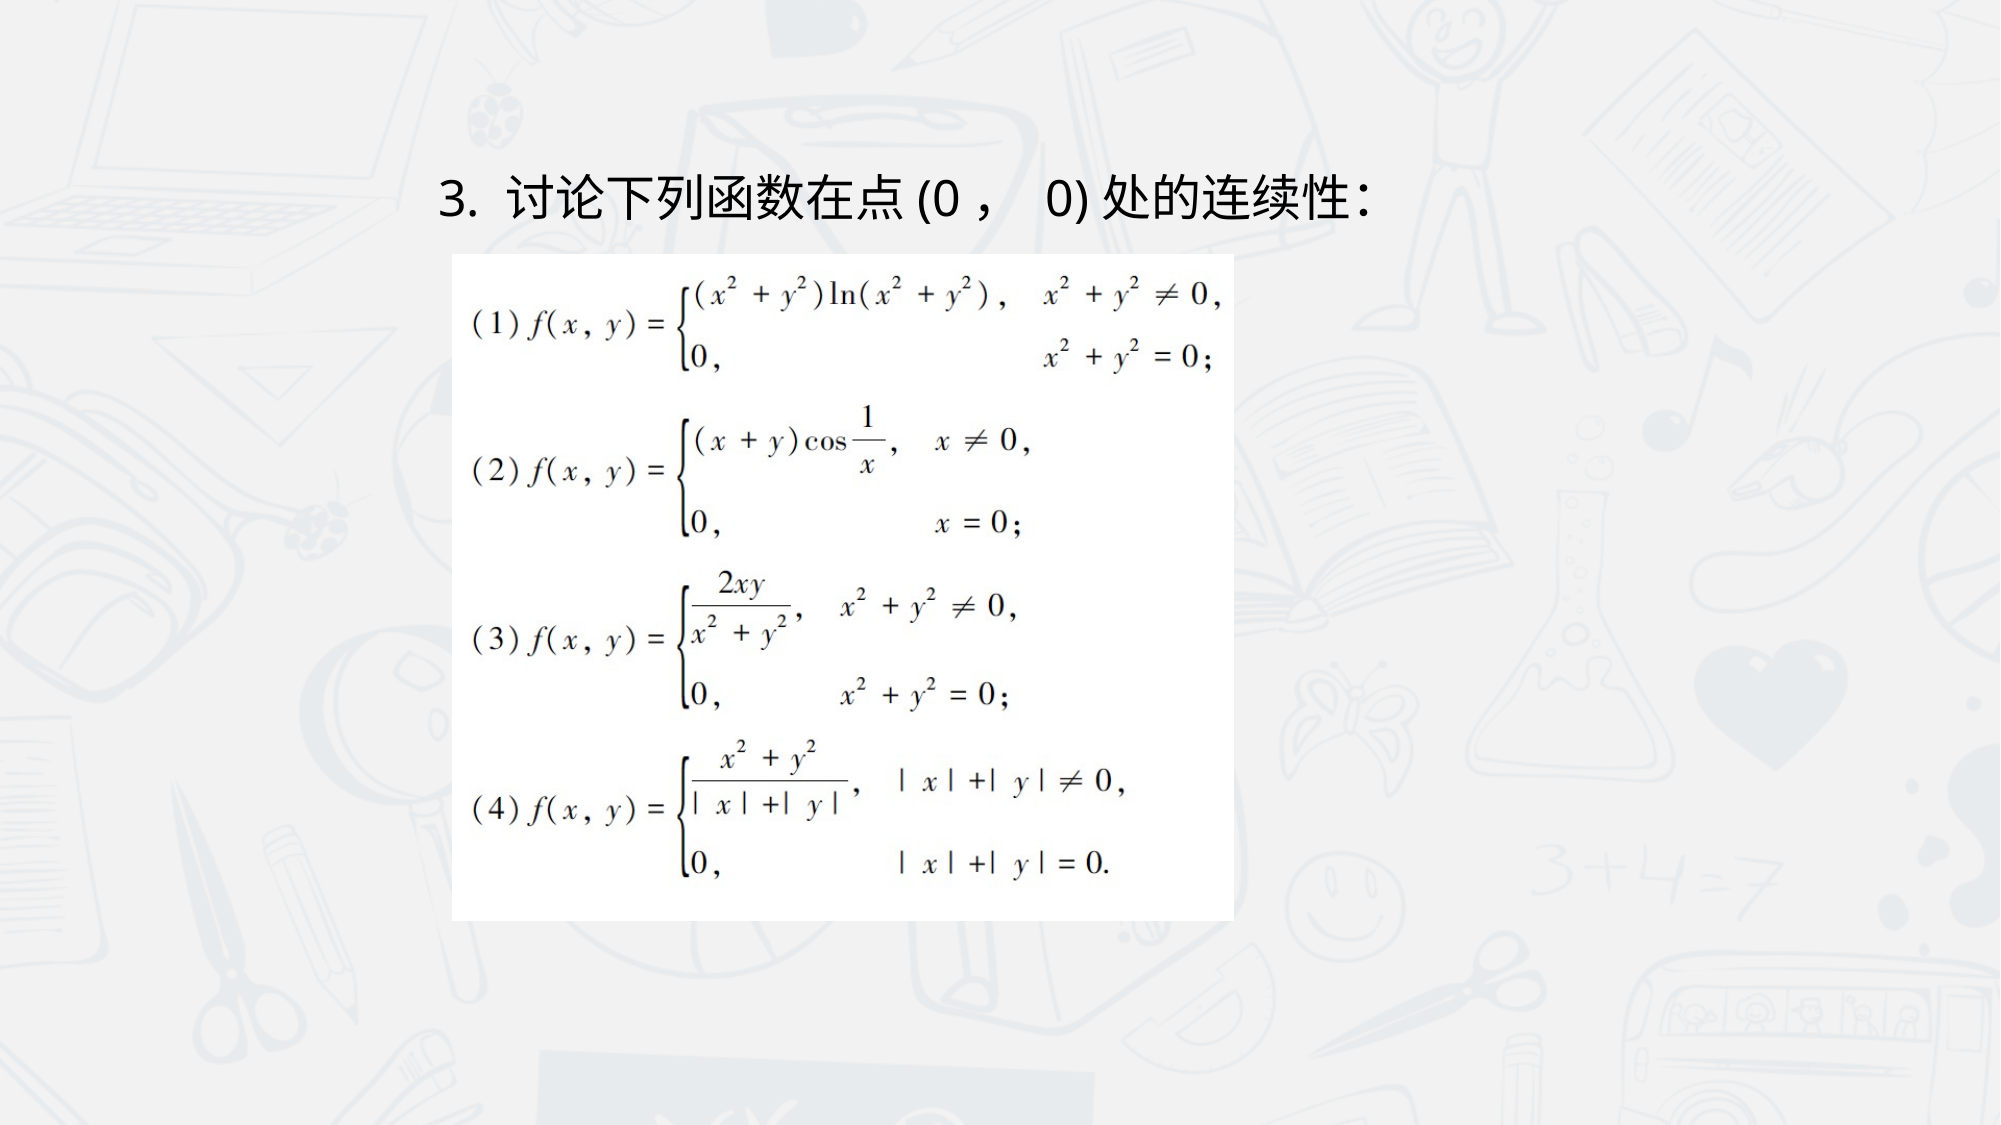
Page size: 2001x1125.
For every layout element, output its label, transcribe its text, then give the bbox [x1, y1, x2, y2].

text_box 3. 讨论下列函数在点(0， 0)处的连续性： [379, 181, 2000, 235]
picture [452, 254, 1234, 922]
